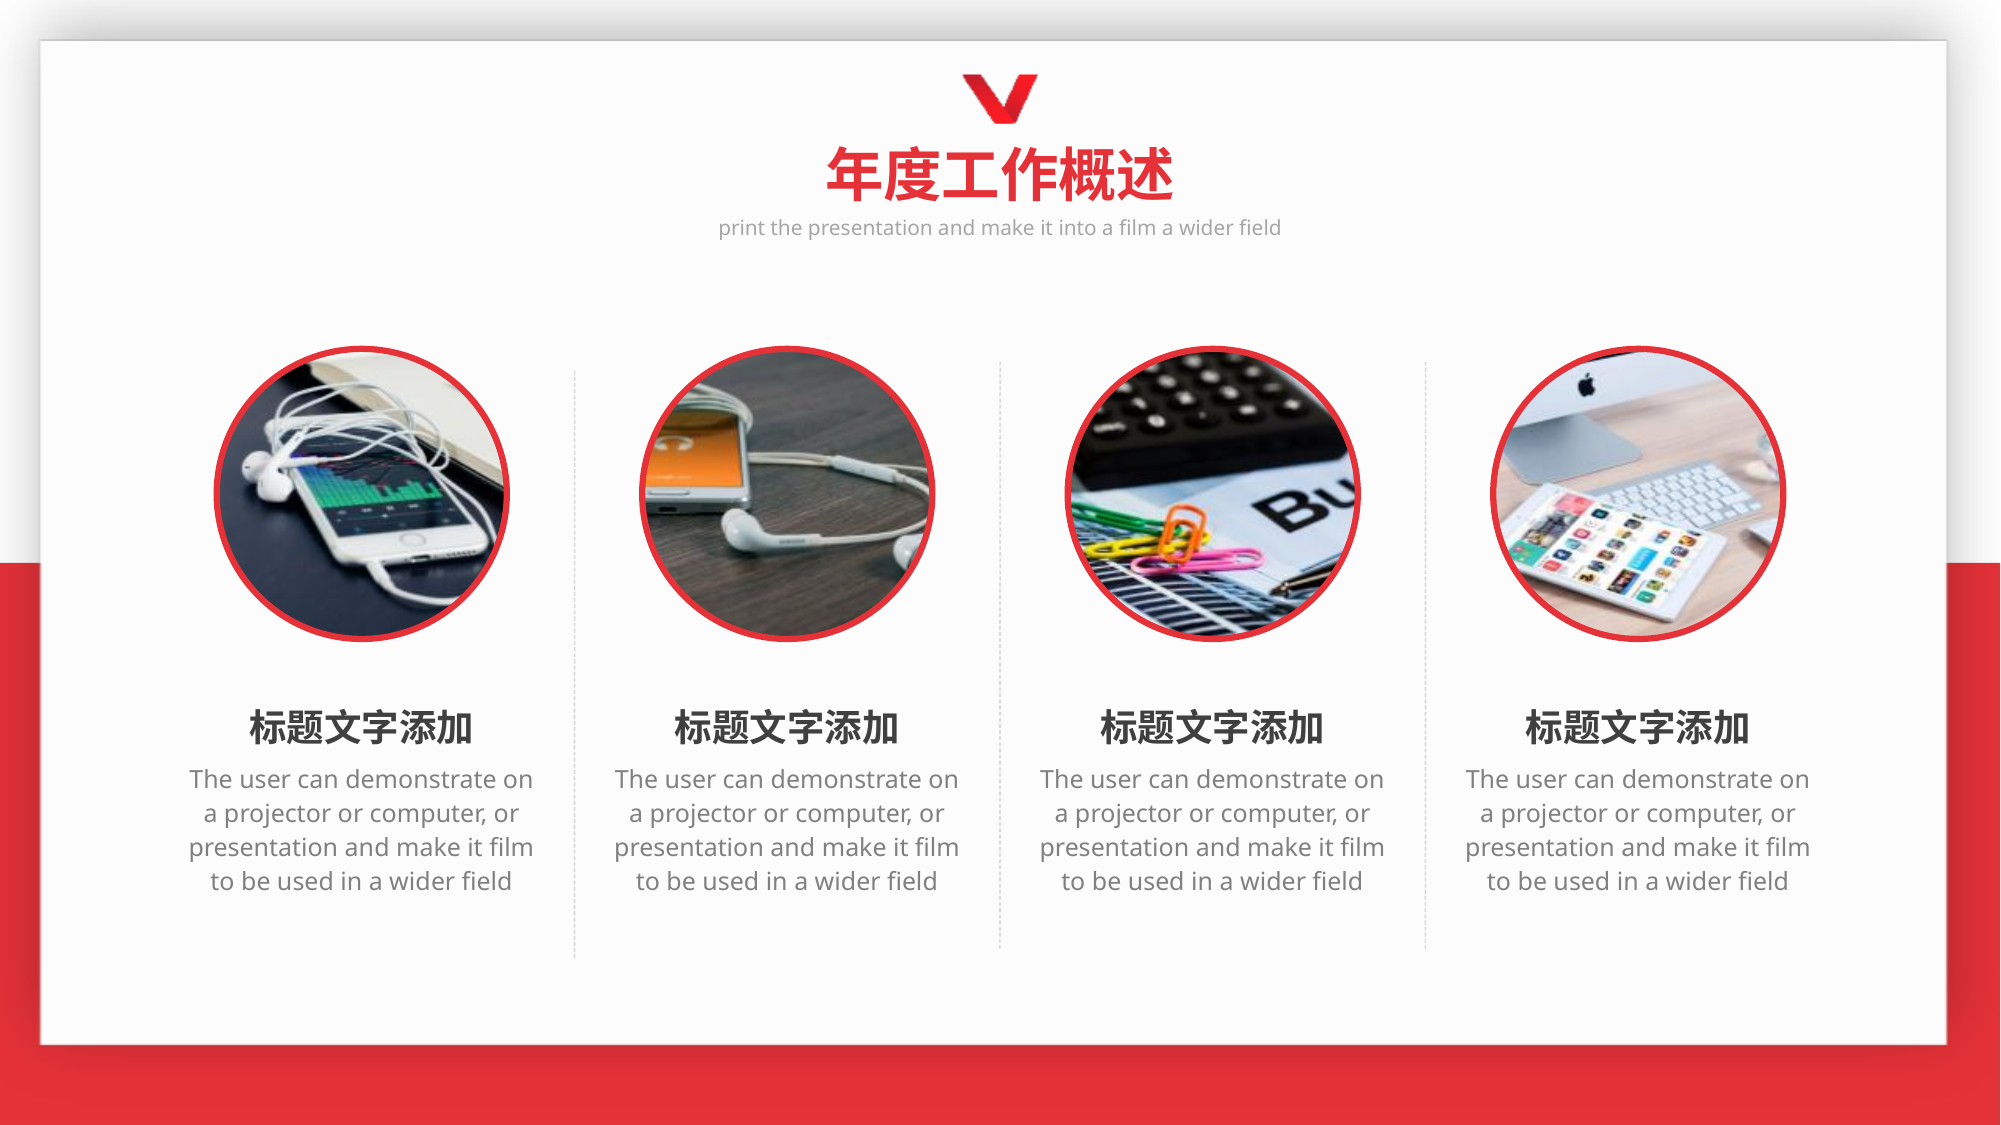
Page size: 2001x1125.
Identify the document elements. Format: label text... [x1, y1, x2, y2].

text_box [1066, 347, 1359, 641]
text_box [593, 696, 982, 906]
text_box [167, 696, 556, 906]
text_box [215, 347, 508, 641]
picture [1, 0, 1999, 1122]
text_box [1492, 347, 1785, 641]
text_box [1444, 696, 1833, 906]
text_box print the presentation and make it into a film a wider field [675, 207, 1325, 248]
text_box 年度工作概述 [810, 130, 1190, 207]
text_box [1018, 696, 1407, 906]
text_box [641, 347, 934, 641]
